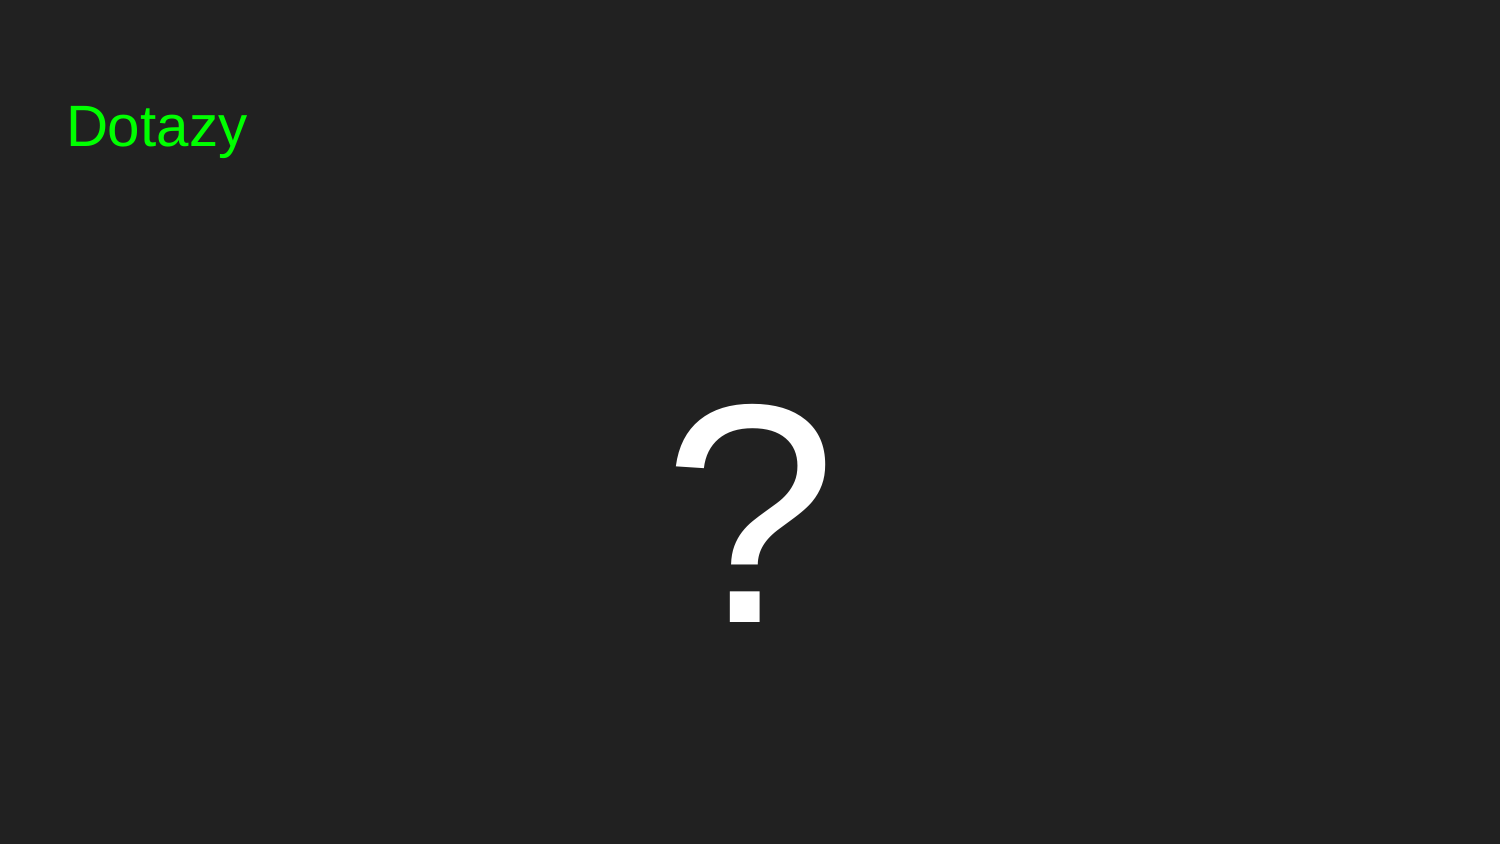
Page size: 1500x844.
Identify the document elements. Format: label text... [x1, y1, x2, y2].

title Dotazy [51, 72, 1449, 167]
list ? [51, 189, 1449, 750]
